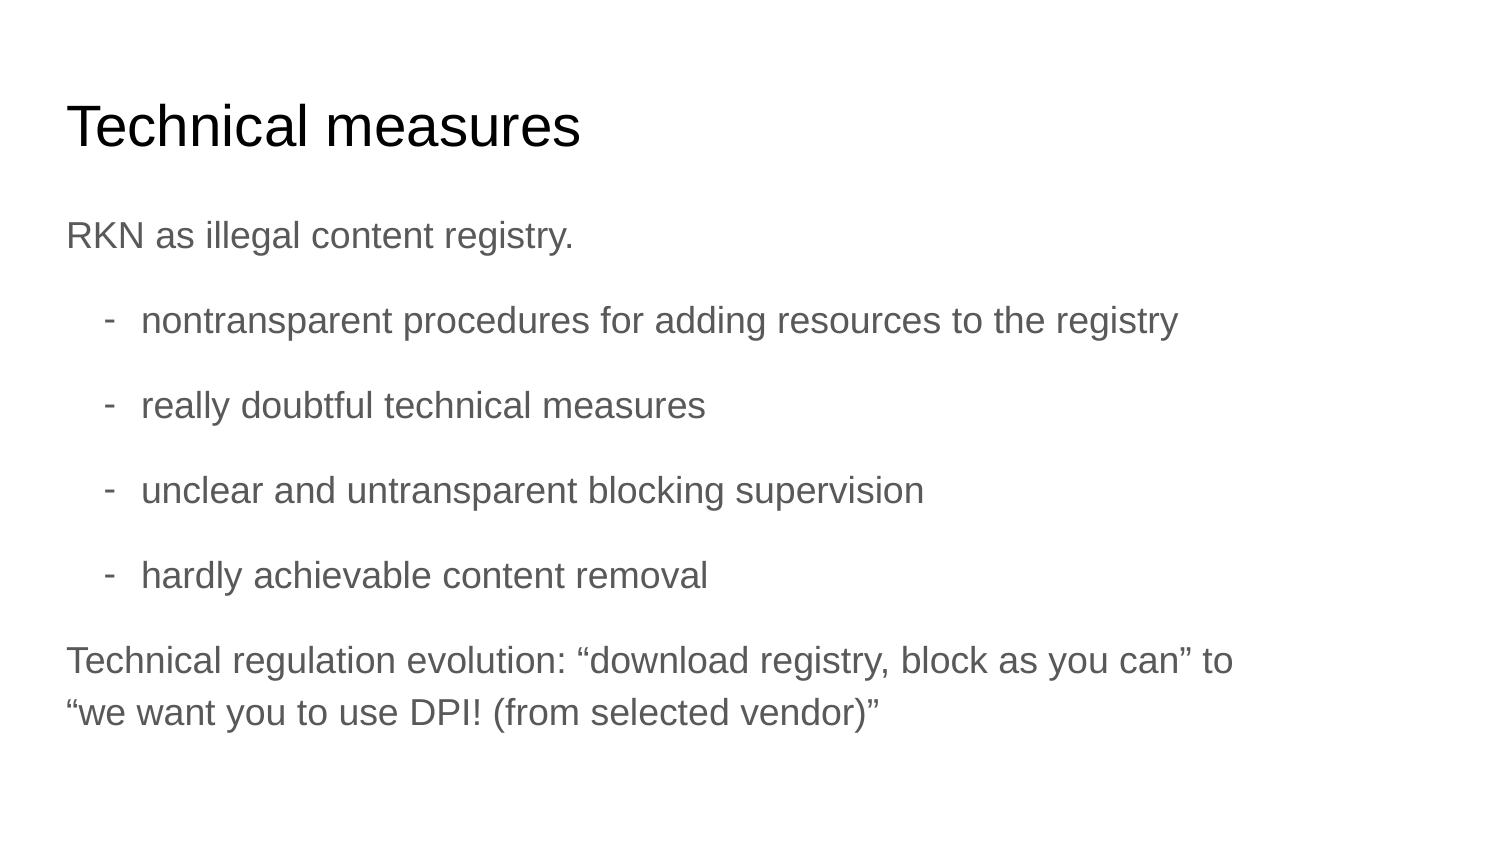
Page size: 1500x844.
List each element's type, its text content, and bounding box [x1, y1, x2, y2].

title Technical measures [51, 72, 1449, 167]
list RKN as illegal content registry. nontransparent procedures for adding resources to the registry really doubtful technical measures unclear and untransparent blocking supervision hardly achievable content removal Technical regulation evolution: “download registry, block as you can” to “we want you to use DPI! (from selected vendor)” [51, 189, 1449, 750]
